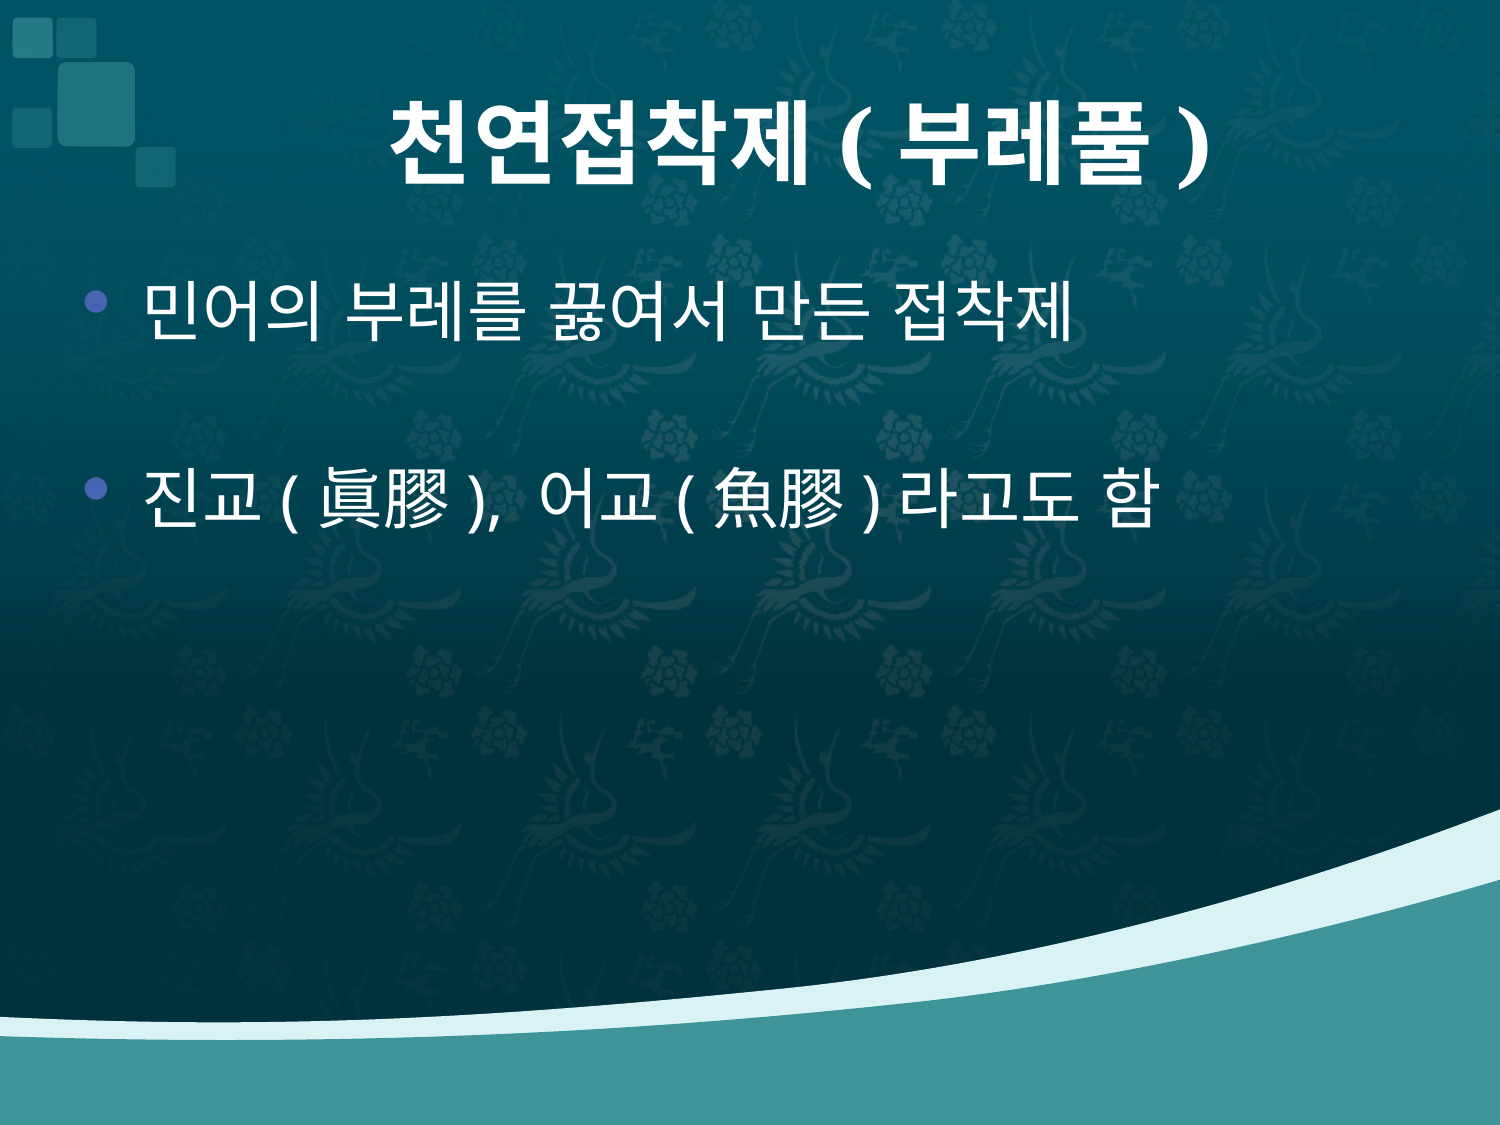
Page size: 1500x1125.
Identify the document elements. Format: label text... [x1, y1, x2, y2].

list 민어의 부레를 끓여서 만든 접착제 진교(眞膠), 어교(魚膠)라고도 함 [70, 262, 1425, 1005]
title 천연접착제(부레풀) [187, 58, 1414, 223]
